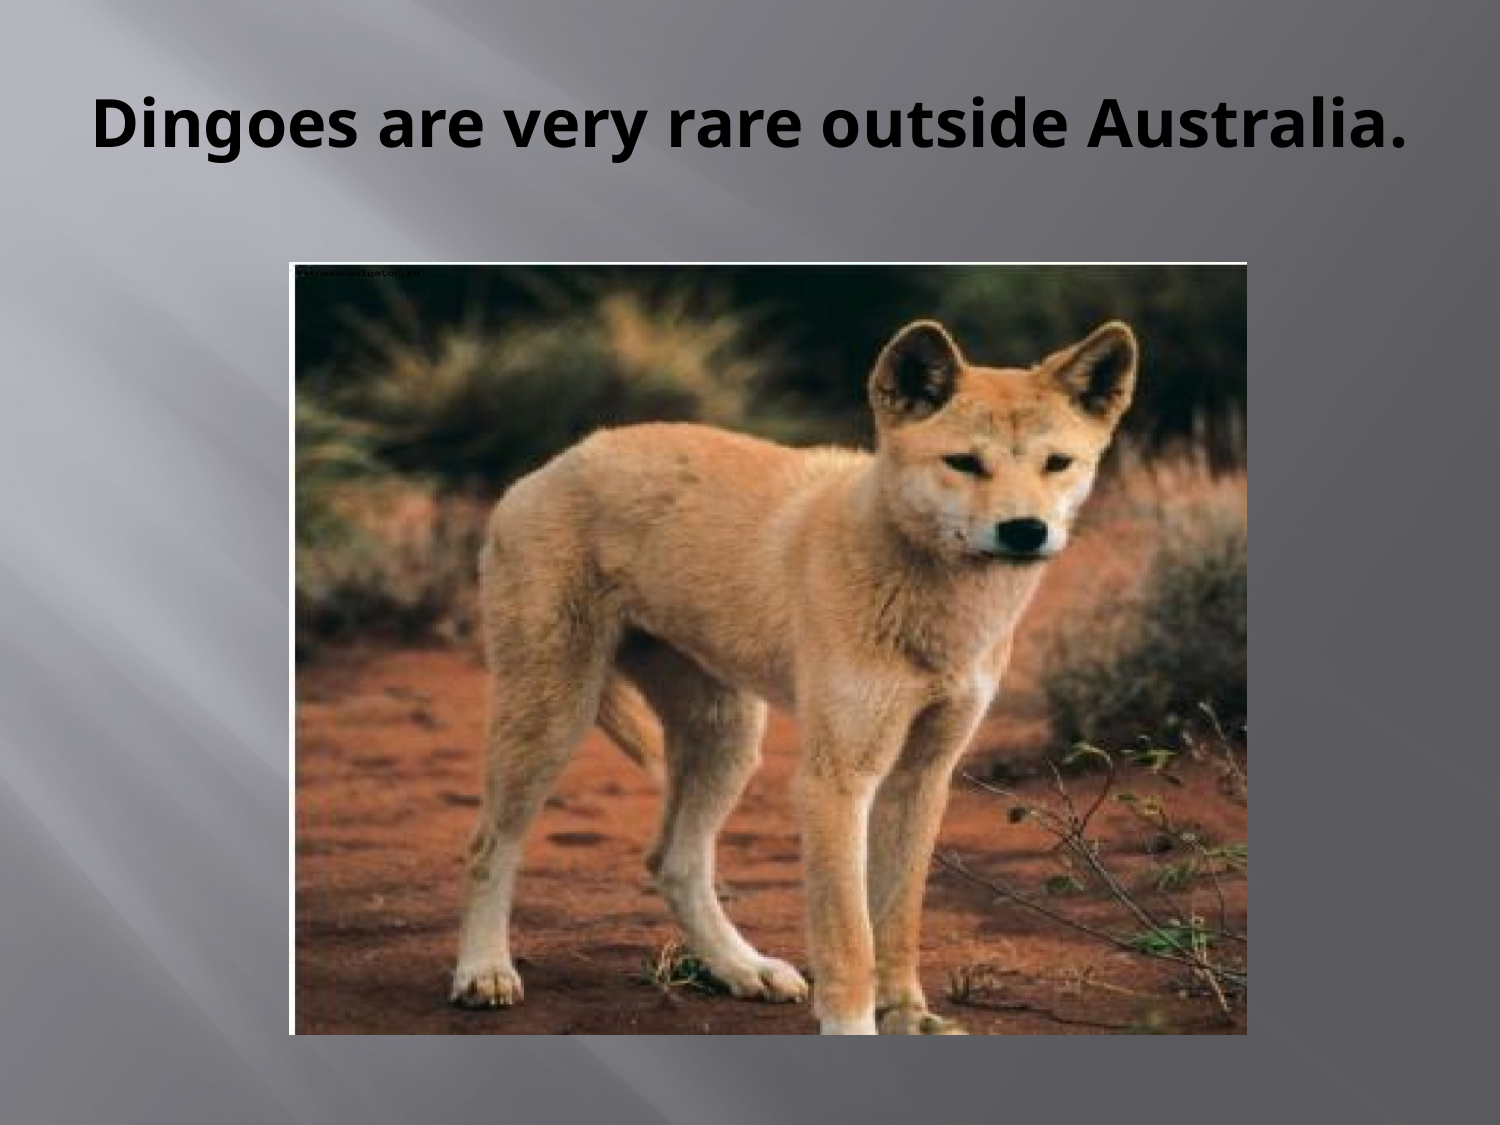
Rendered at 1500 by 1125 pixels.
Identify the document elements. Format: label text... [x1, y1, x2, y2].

title Dingoes are very rare outside Australia. [75, 45, 1425, 197]
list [288, 262, 1247, 1036]
